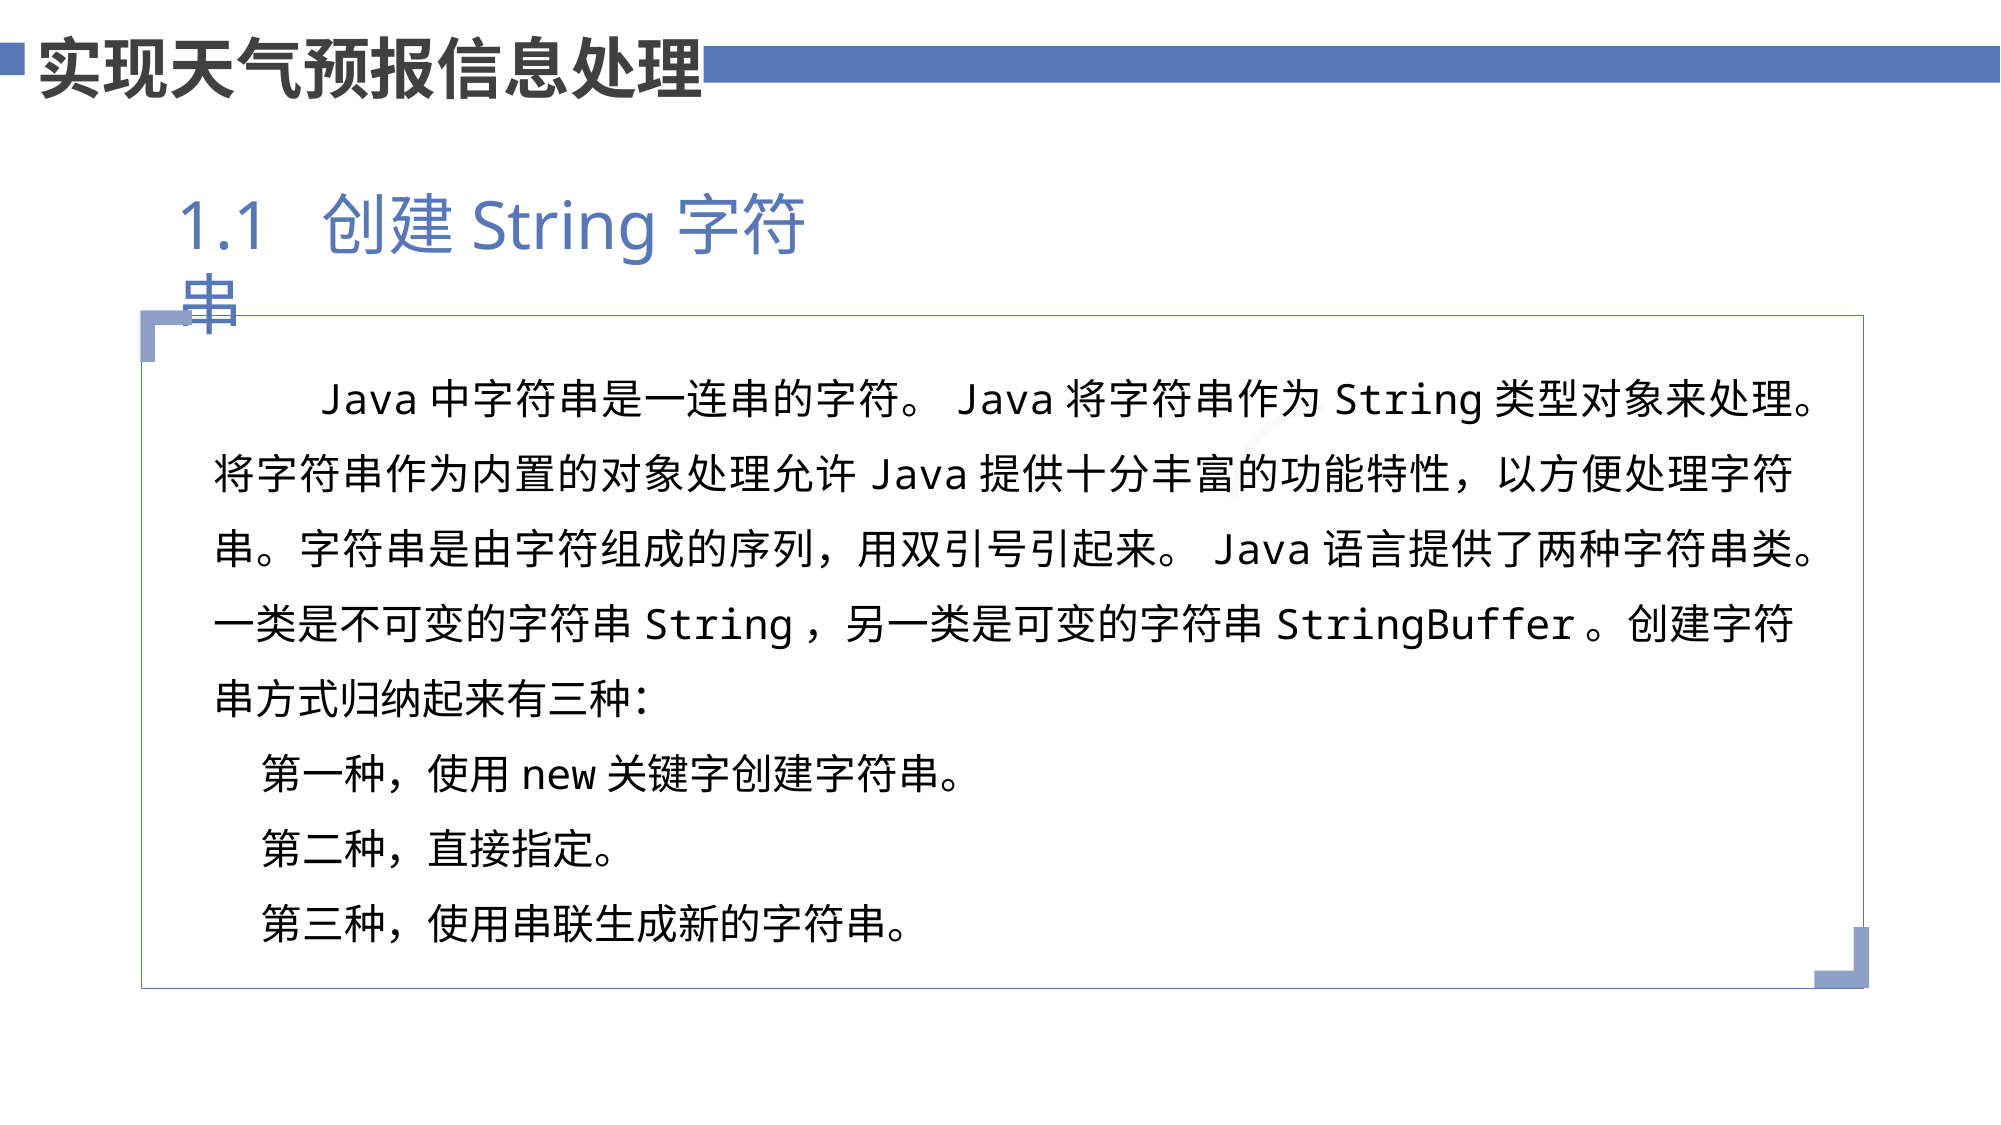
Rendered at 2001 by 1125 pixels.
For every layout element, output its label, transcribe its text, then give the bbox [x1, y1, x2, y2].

text_box [139, 309, 193, 363]
text_box 1.1 创建String字符串 [162, 175, 871, 314]
text_box [1813, 926, 1870, 989]
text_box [1451, 385, 1820, 591]
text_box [1234, 407, 1413, 587]
text_box 实现天气预报信息处理 [36, 26, 704, 107]
text_box [0, 41, 26, 76]
text_box [140, 314, 1864, 989]
text_box [704, 45, 2000, 84]
